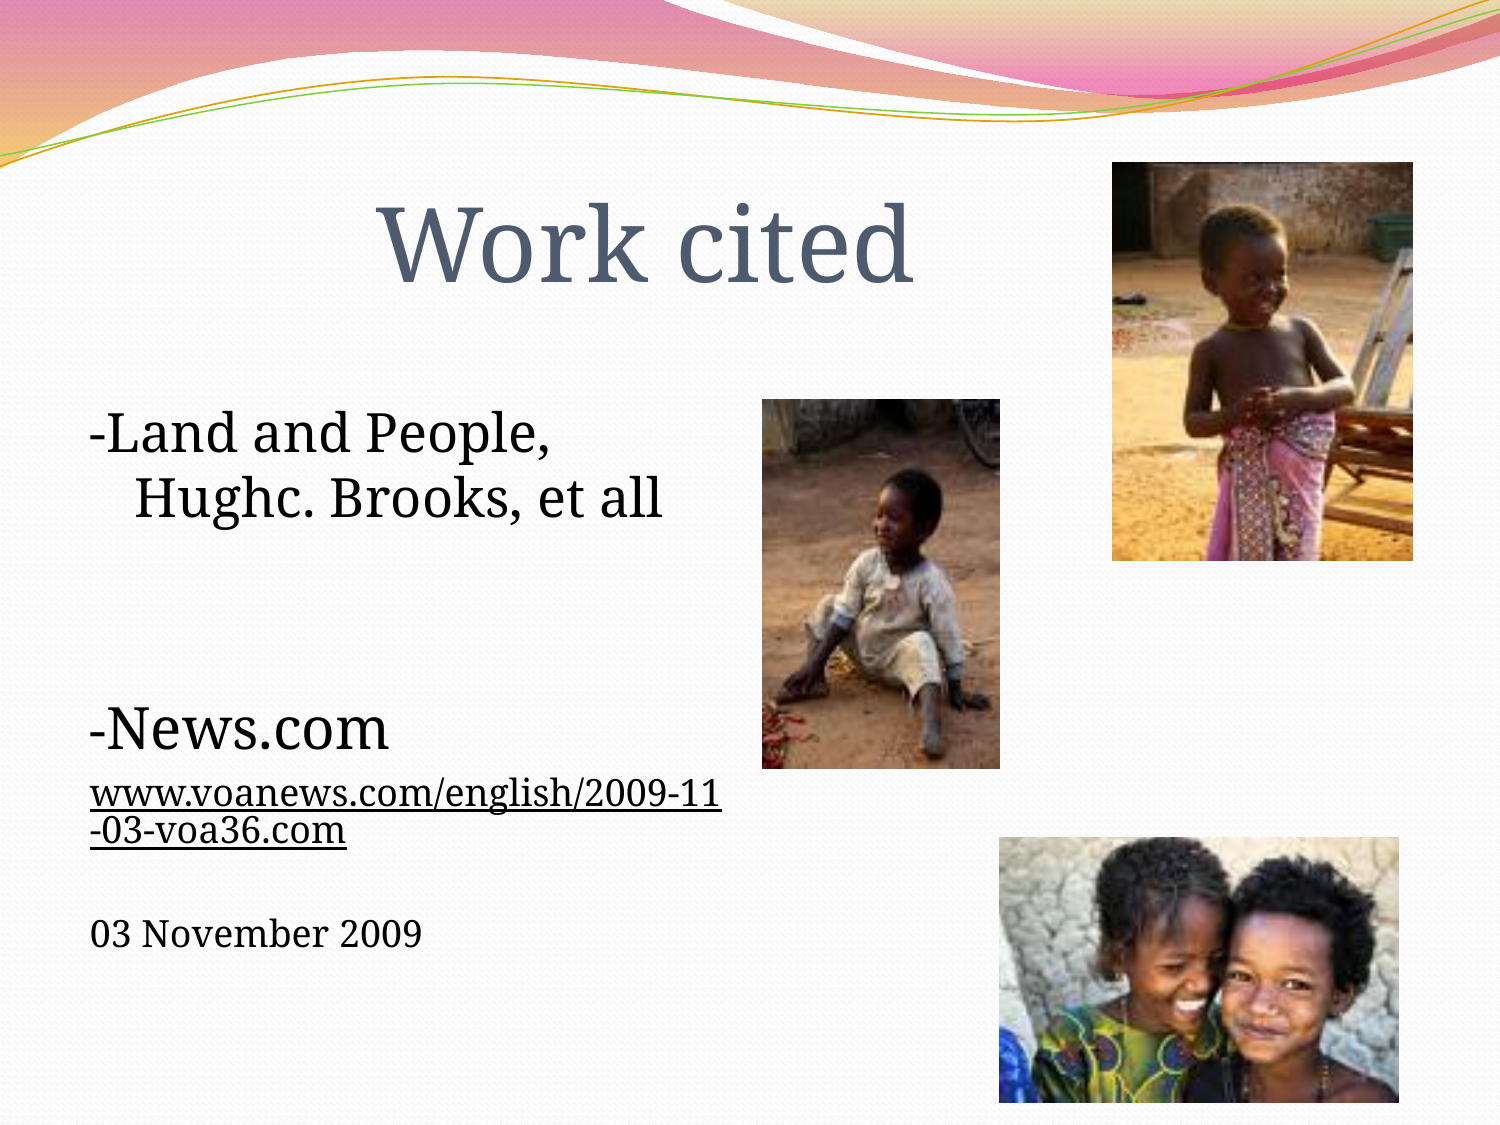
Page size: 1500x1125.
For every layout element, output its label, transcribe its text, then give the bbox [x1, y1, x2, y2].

list -Land and People, Hughc. Brooks, et all -News.com www.voanews.com/english/2009-11-03-voa36.com 03 November 2009 [75, 314, 738, 1043]
title Work cited [75, 115, 1425, 303]
picture [999, 837, 1399, 1103]
picture [762, 399, 1001, 769]
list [1112, 162, 1413, 561]
